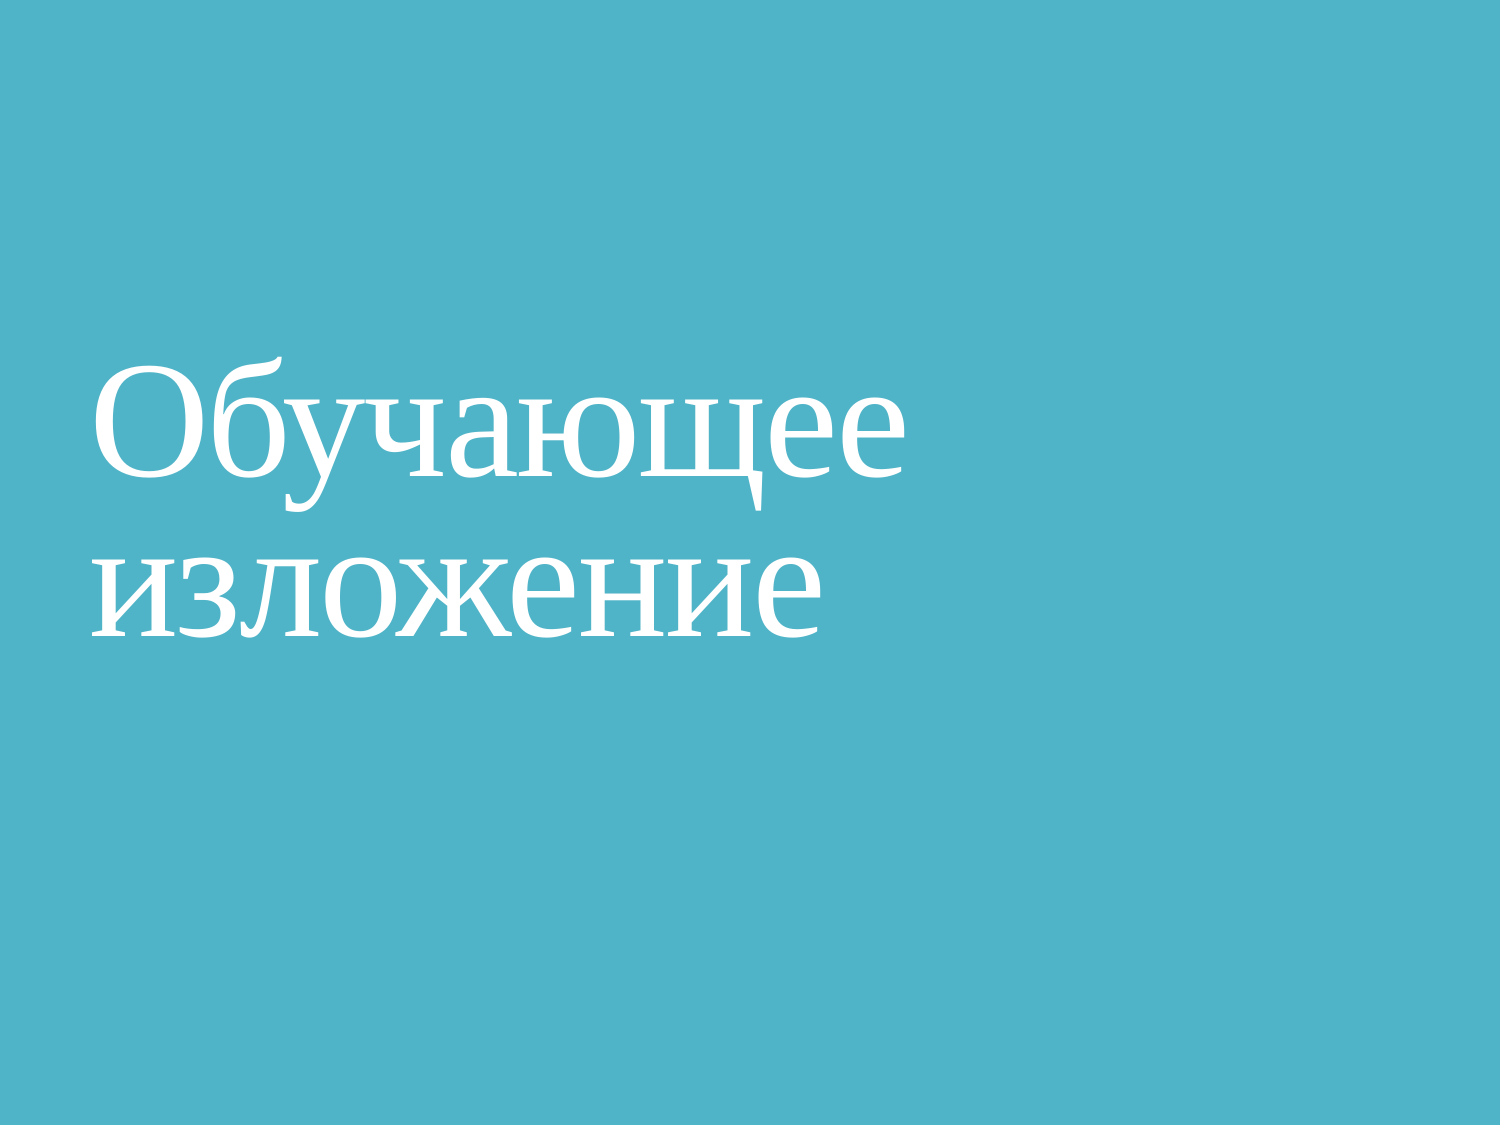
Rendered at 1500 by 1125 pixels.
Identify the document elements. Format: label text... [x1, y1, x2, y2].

title Обучающее изложение [74, 126, 1401, 677]
